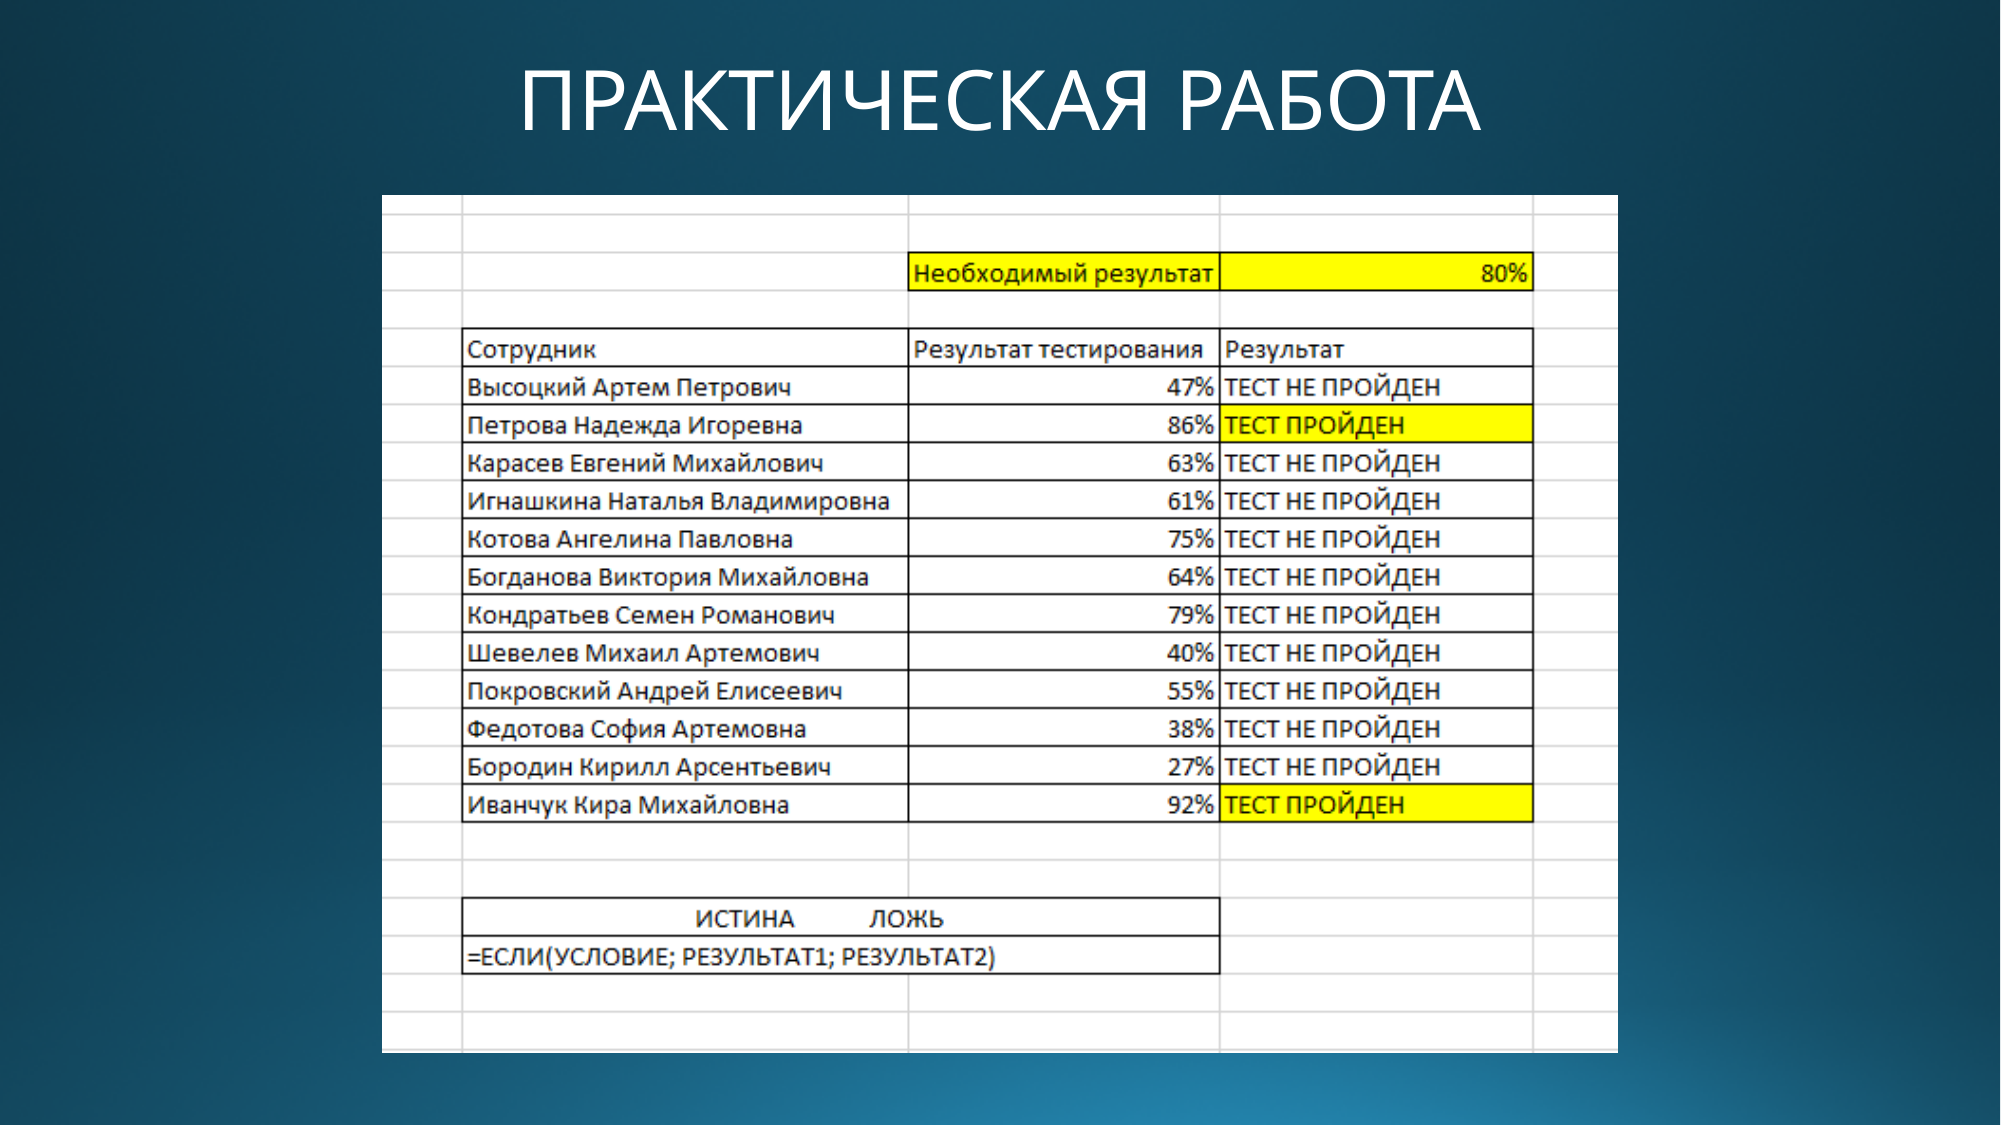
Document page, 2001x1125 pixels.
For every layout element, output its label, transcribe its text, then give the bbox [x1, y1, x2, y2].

title ПРАКТИЧЕСКАЯ РАБОТА [367, 34, 1633, 173]
picture [0, 0, 2001, 1125]
